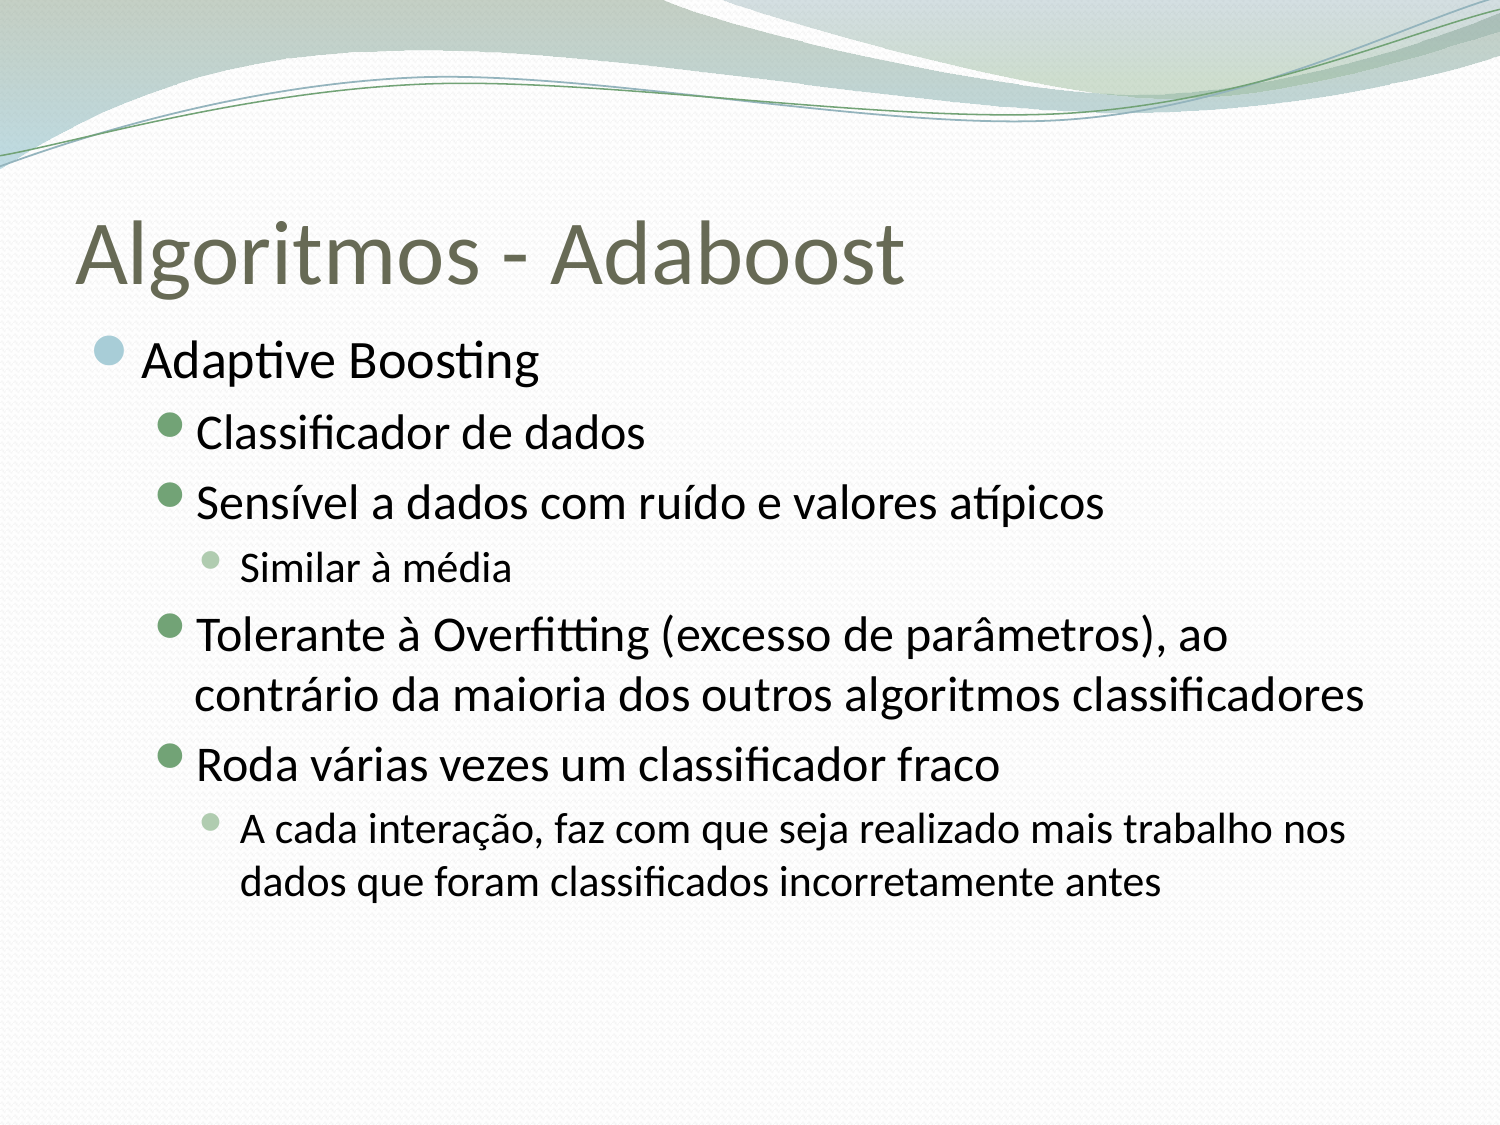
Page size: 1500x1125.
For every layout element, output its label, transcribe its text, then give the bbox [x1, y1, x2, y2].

title Algoritmos - Adaboost [75, 115, 1425, 303]
list Adaptive Boosting Classificador de dados Sensível a dados com ruído e valores atípicos Similar à média Tolerante à Overfitting (excesso de parâmetros), ao contrário da maioria dos outros algoritmos classificadores Roda várias vezes um classificador fraco A cada interação, faz com que seja realizado mais trabalho nos dados que foram classificados incorretamente antes [75, 317, 1425, 1038]
